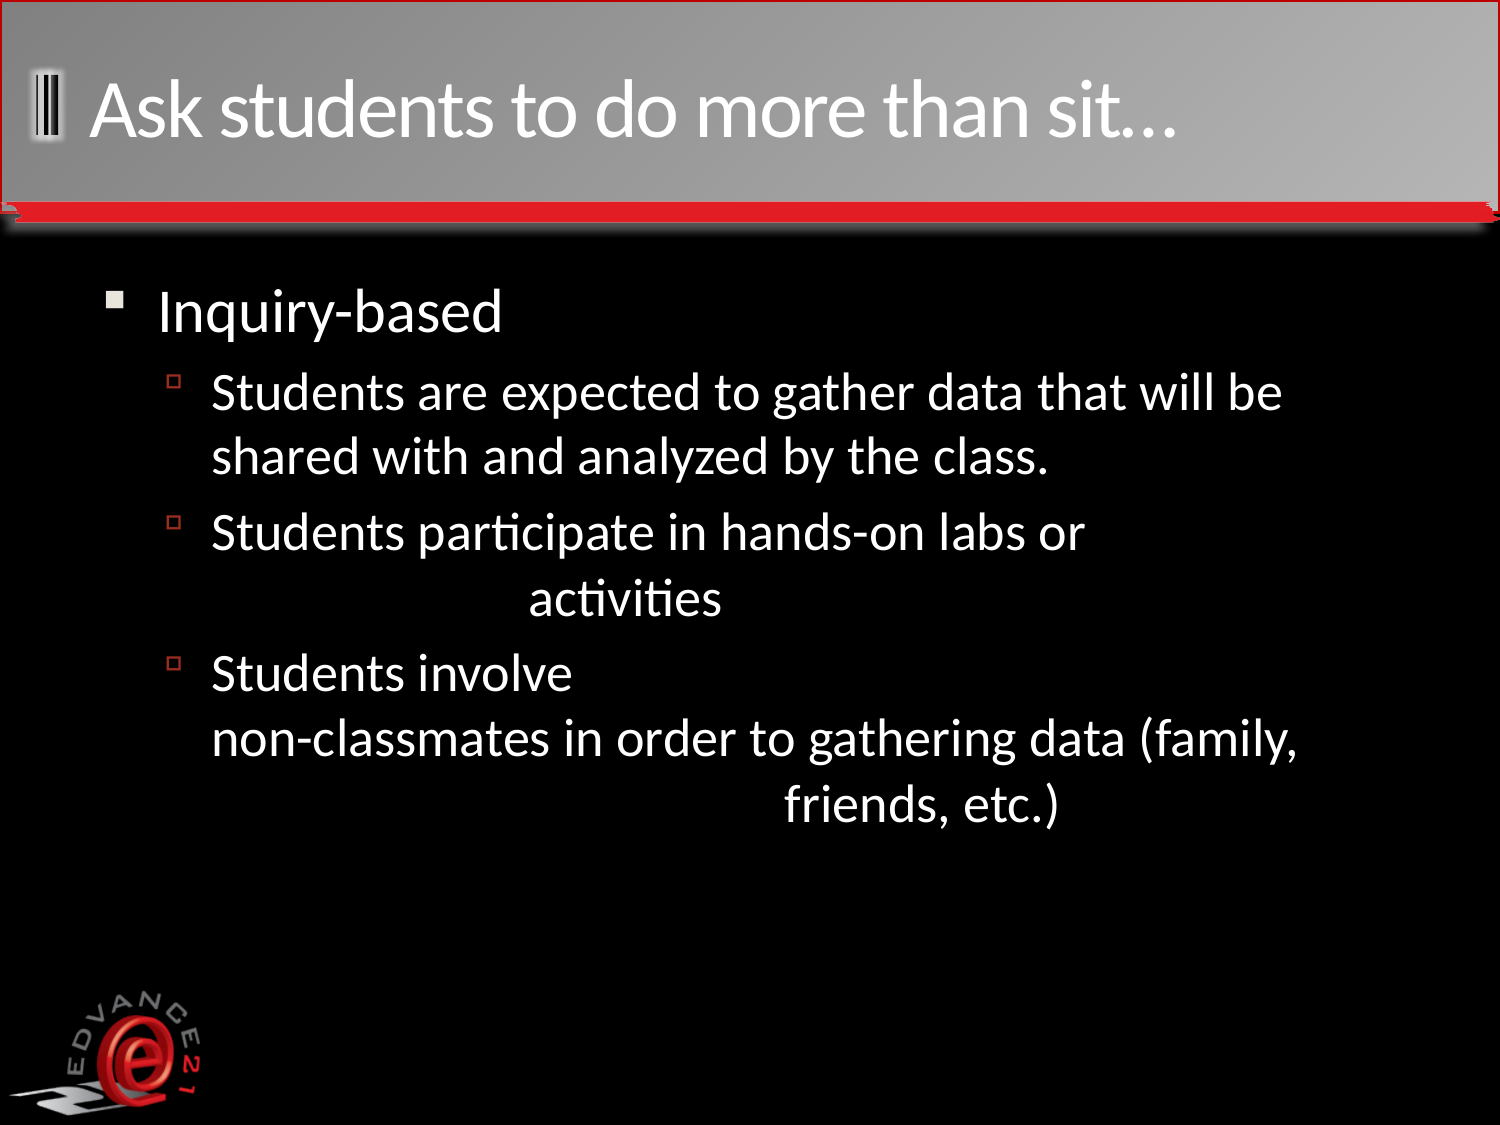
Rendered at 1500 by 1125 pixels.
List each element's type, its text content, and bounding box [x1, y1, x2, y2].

picture [0, 983, 225, 1125]
picture [0, 199, 1500, 225]
title Ask students to do more than sit… [75, 46, 1425, 188]
list Inquiry-based Students are expected to gather data that will be shared with and analyzed by the class. Students participate in hands-on labs or activities Students involve non-classmates in order to gathering data (family, friends, etc.) [75, 262, 1425, 1043]
